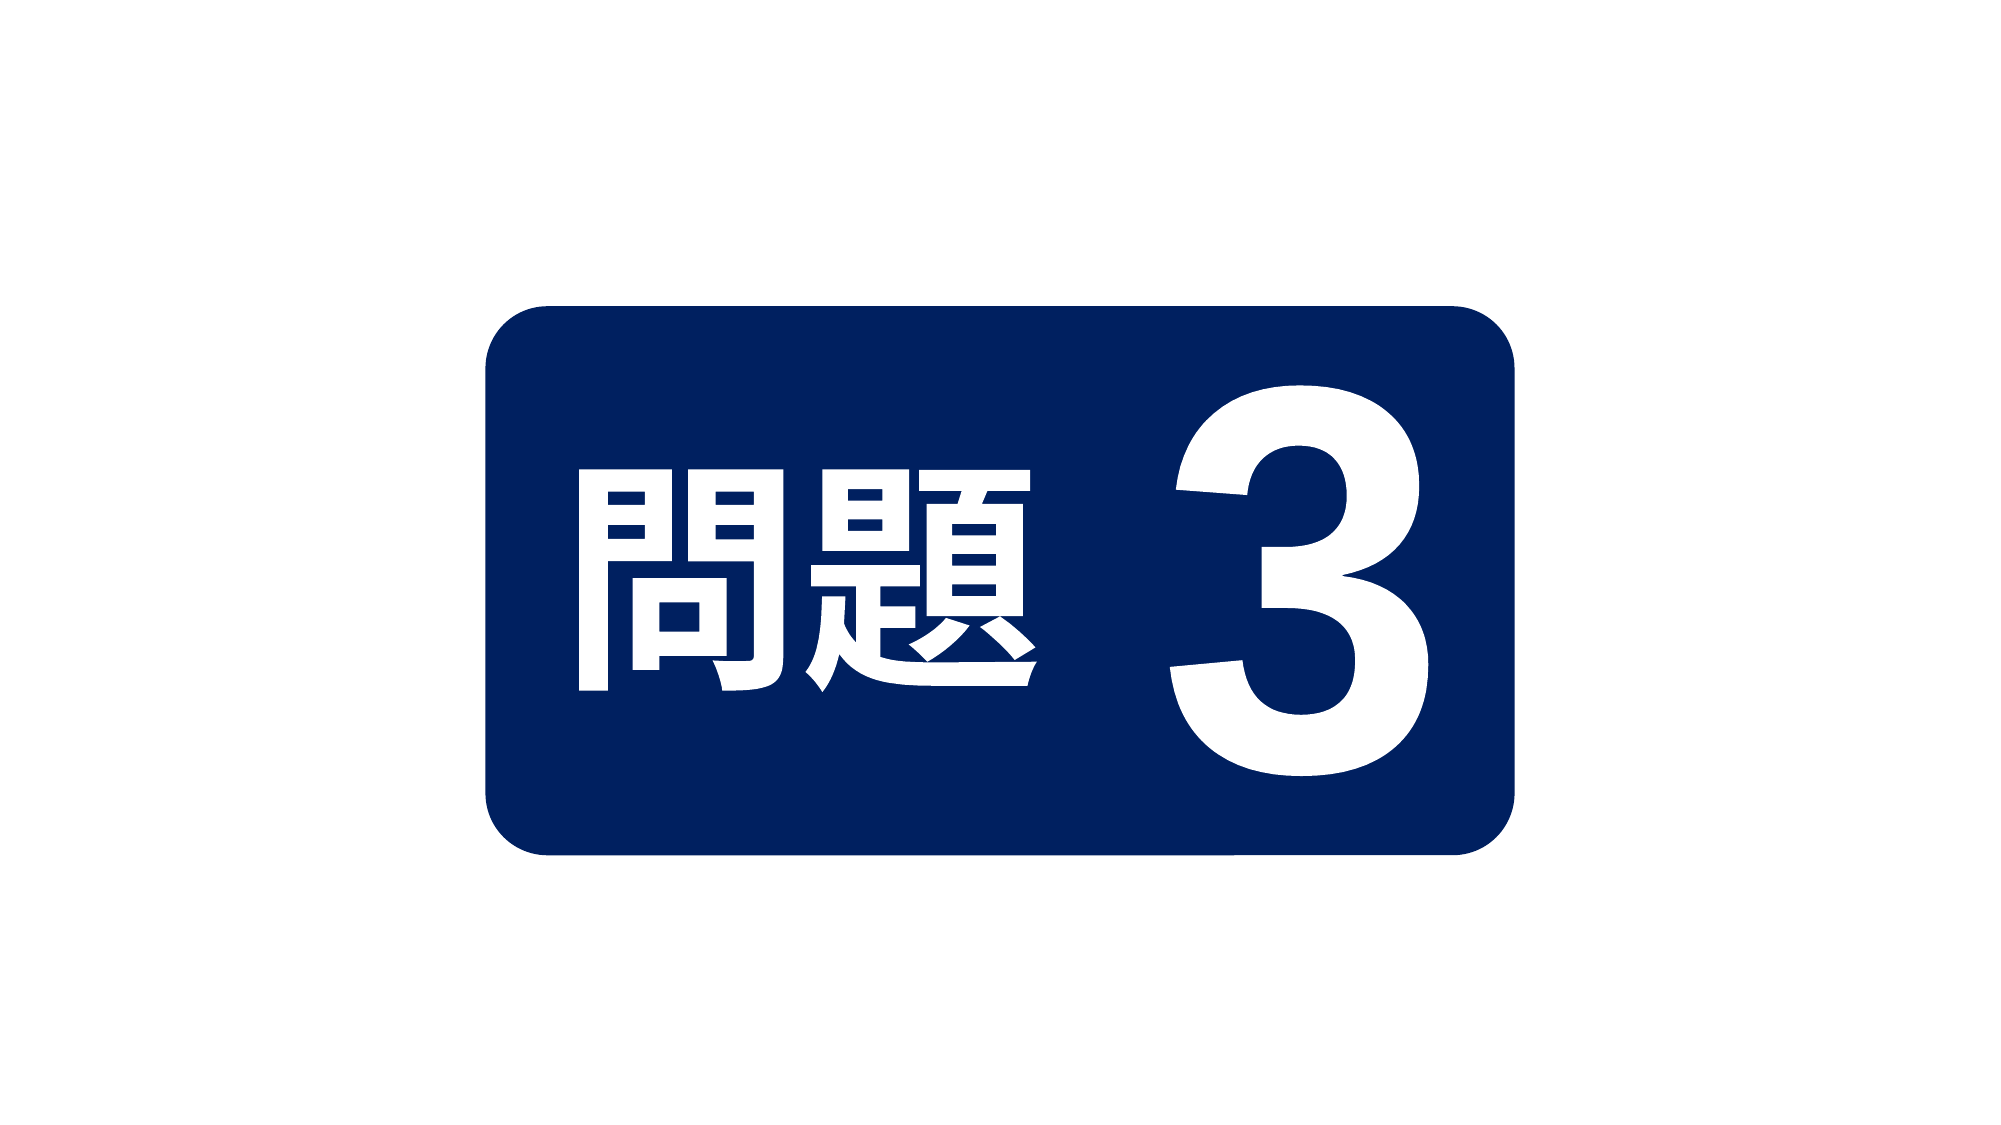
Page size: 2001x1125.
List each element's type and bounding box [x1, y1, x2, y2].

text_box [485, 305, 1515, 856]
